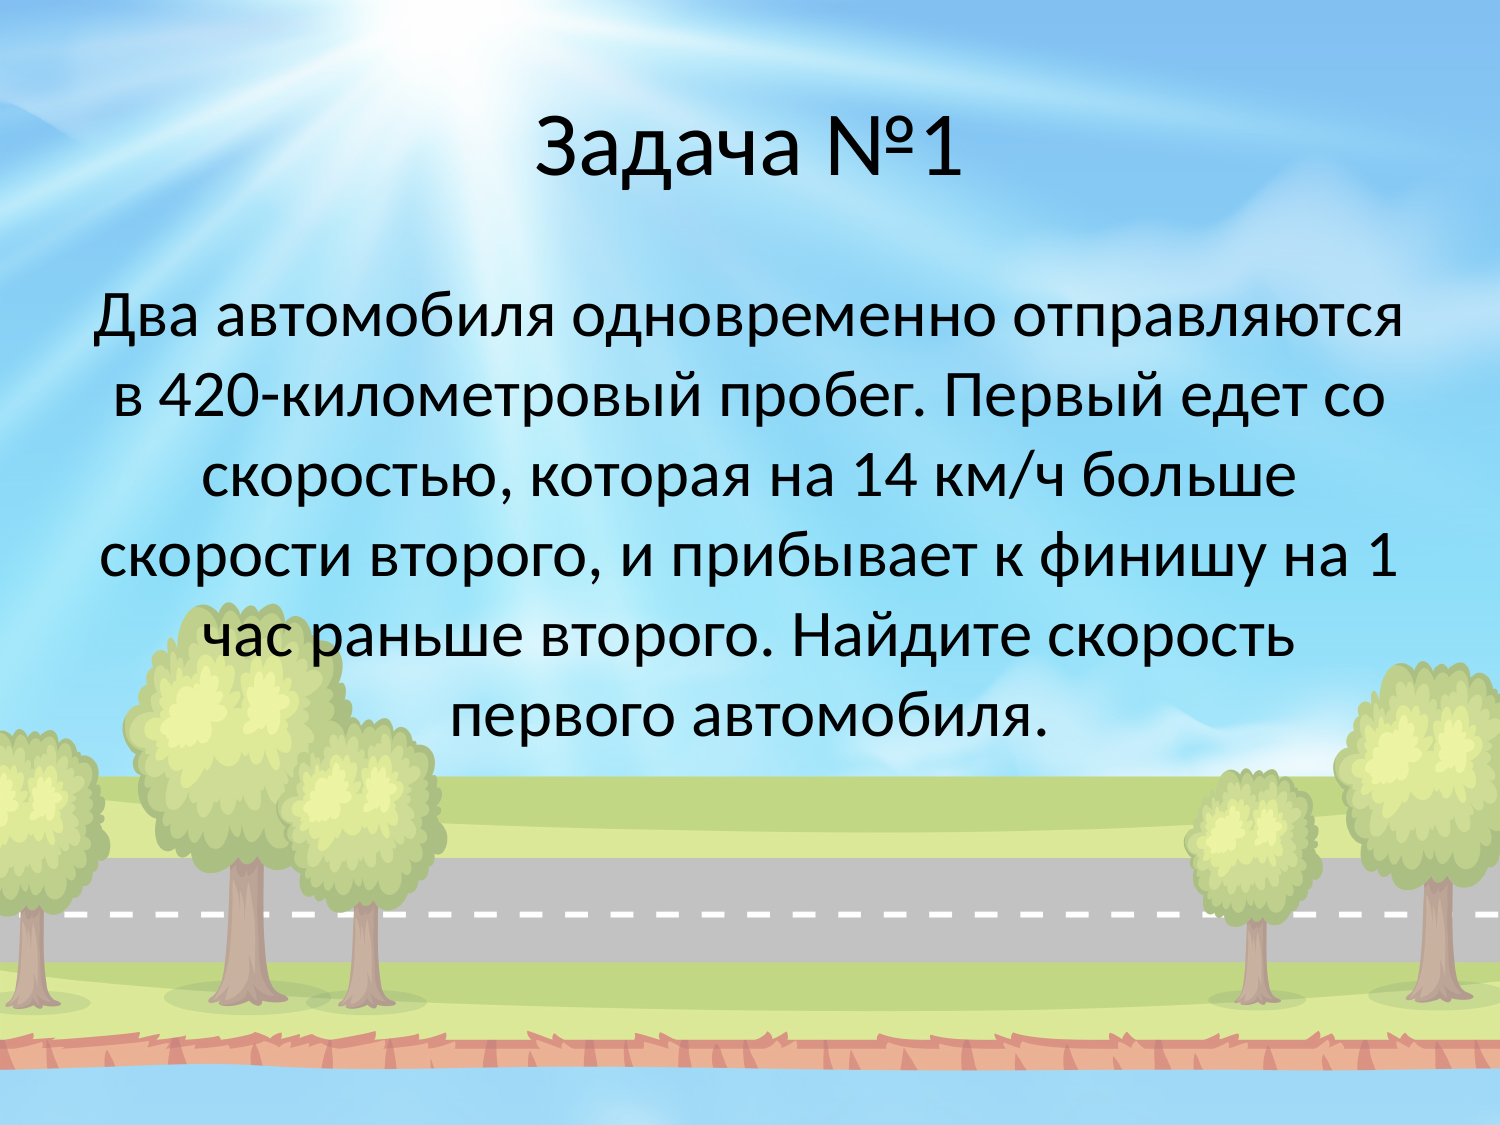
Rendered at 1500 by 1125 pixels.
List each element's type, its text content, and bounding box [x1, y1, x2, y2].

list Два автомобиля одновременно отправляются в 420-километровый пробег. Первый едет со скоростью, которая на 14 км/ч больше скорости второго, и прибывает к финишу на 1 час раньше второго. Найдите скорость первого автомобиля. [75, 262, 1425, 1005]
title Задача №1 [75, 45, 1425, 233]
